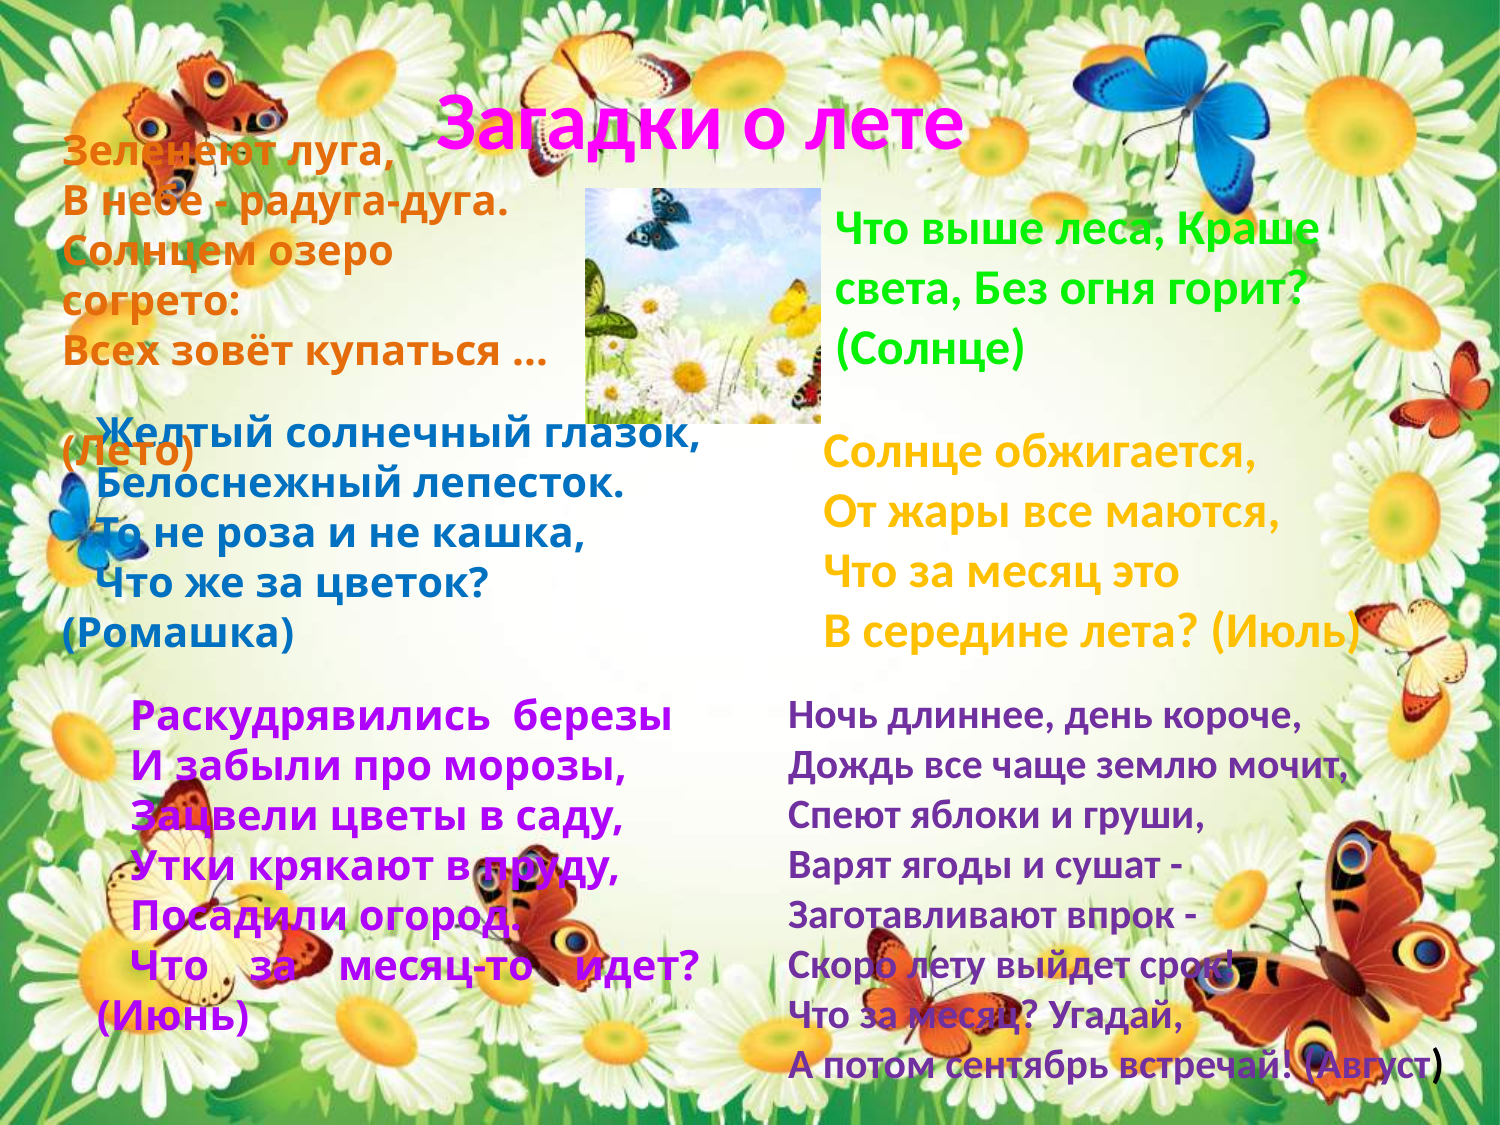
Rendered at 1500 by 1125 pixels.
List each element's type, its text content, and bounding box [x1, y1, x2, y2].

text_box Желтый солнечный глазок, Белоснежный лепесток. То не роза и не кашка, Что же за цветок? (Ромашка) [46, 432, 727, 714]
text_box Что выше леса, Краше света, Без огня горит? (Солнце) [820, 187, 1454, 383]
text_box Загадки о лете [421, 58, 997, 174]
text_box Зеленеют луга, В небе - радуга-дуга. Солнцем озеро согрето: Всех зовёт купаться ... (Лето) [46, 116, 586, 482]
text_box Раскудрявились березы И забыли про морозы, Зацвели цветы в саду, Утки крякают в пруду, Посадили огород. Что за месяц-то идет? (Июнь) [81, 681, 715, 1097]
text_box Солнце обжигается, От жары все маются, Что за месяц это В середине лета? (Июль) [808, 410, 1395, 679]
text_box Ночь длиннее, день короче, Дождь все чаще землю мочит, Спеют яблоки и груши, Варят ягоды и сушат - Заготавливают впрок - Скоро лету выйдет срок! Что за месяц? Угадай, А потом сентябрь встречай! (Август) [773, 679, 1469, 1095]
picture [0, 0, 1500, 1125]
